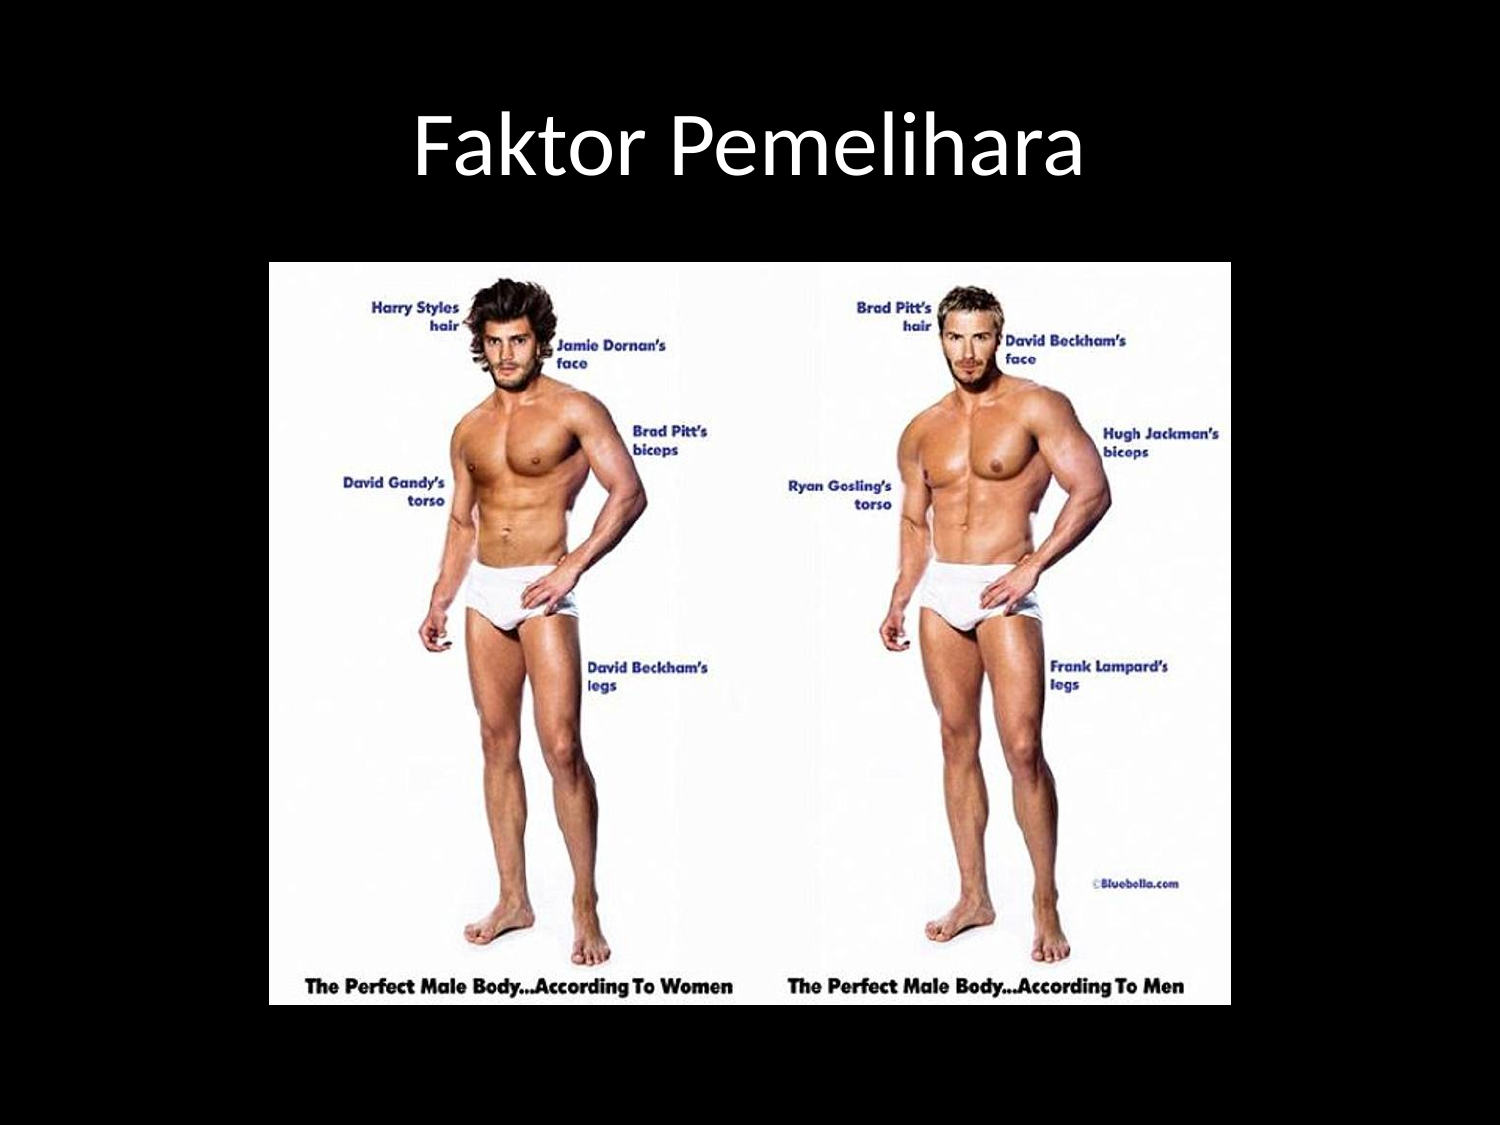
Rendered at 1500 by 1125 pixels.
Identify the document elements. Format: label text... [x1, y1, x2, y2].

title Faktor Pemelihara [75, 45, 1425, 233]
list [268, 262, 1231, 1006]
